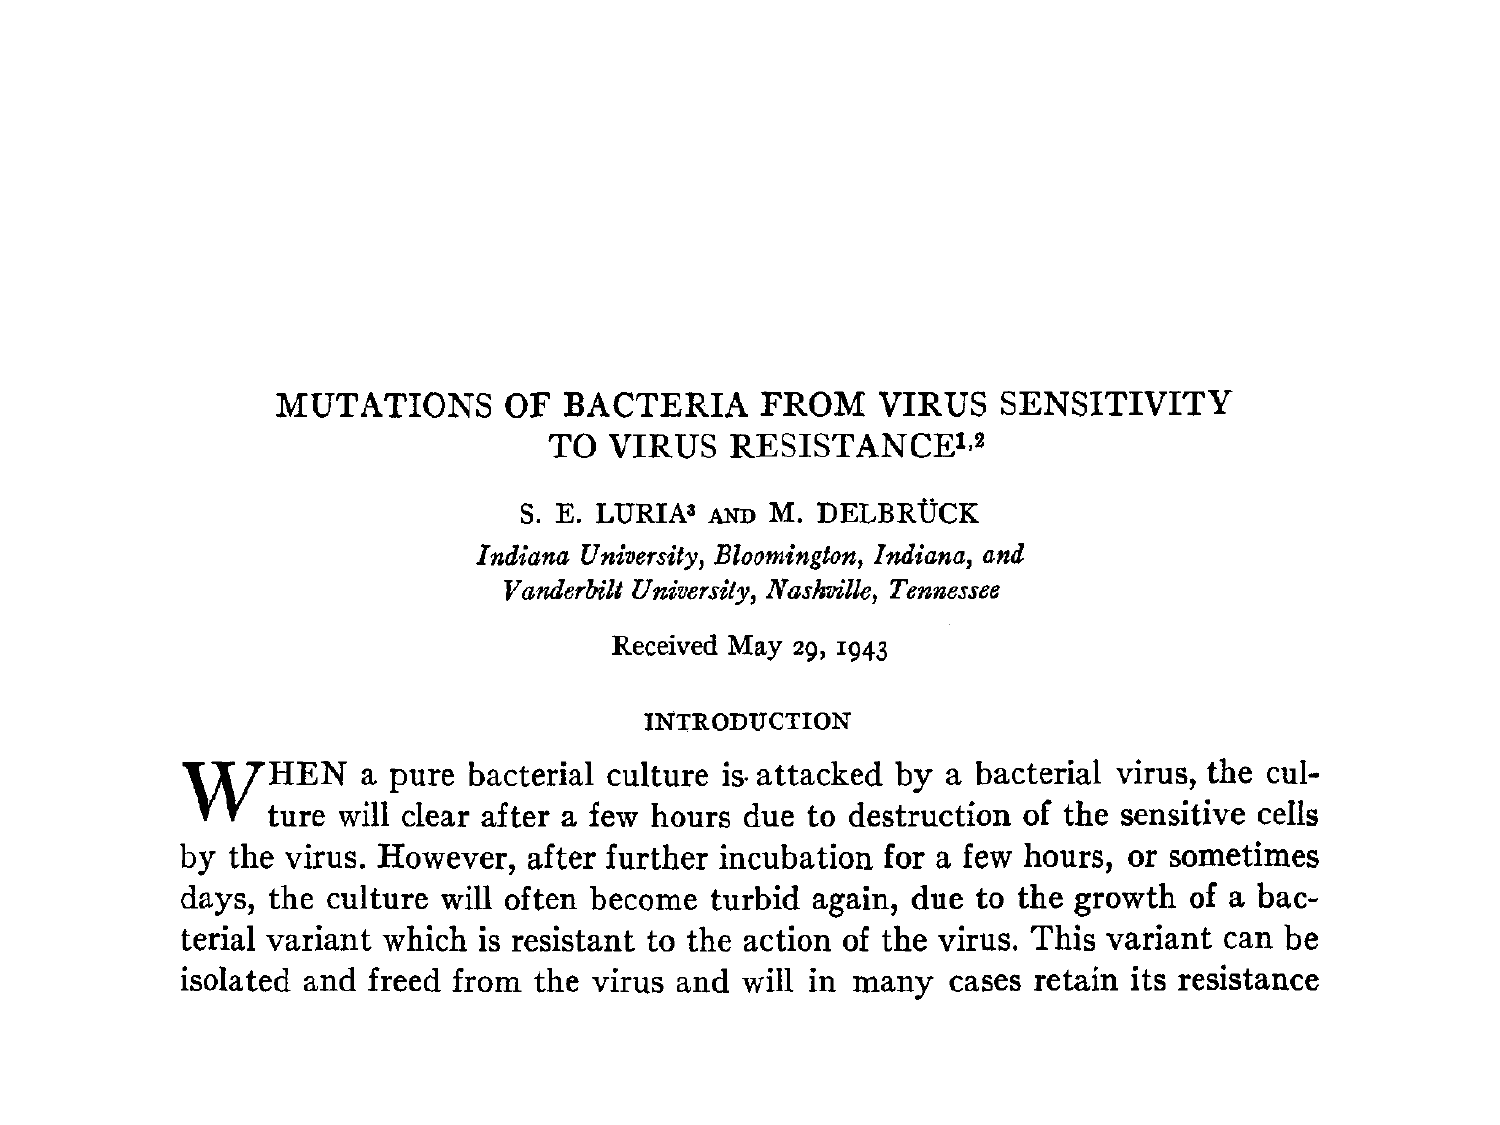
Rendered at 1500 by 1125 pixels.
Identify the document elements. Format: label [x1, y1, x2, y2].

list [74, 266, 1426, 1001]
